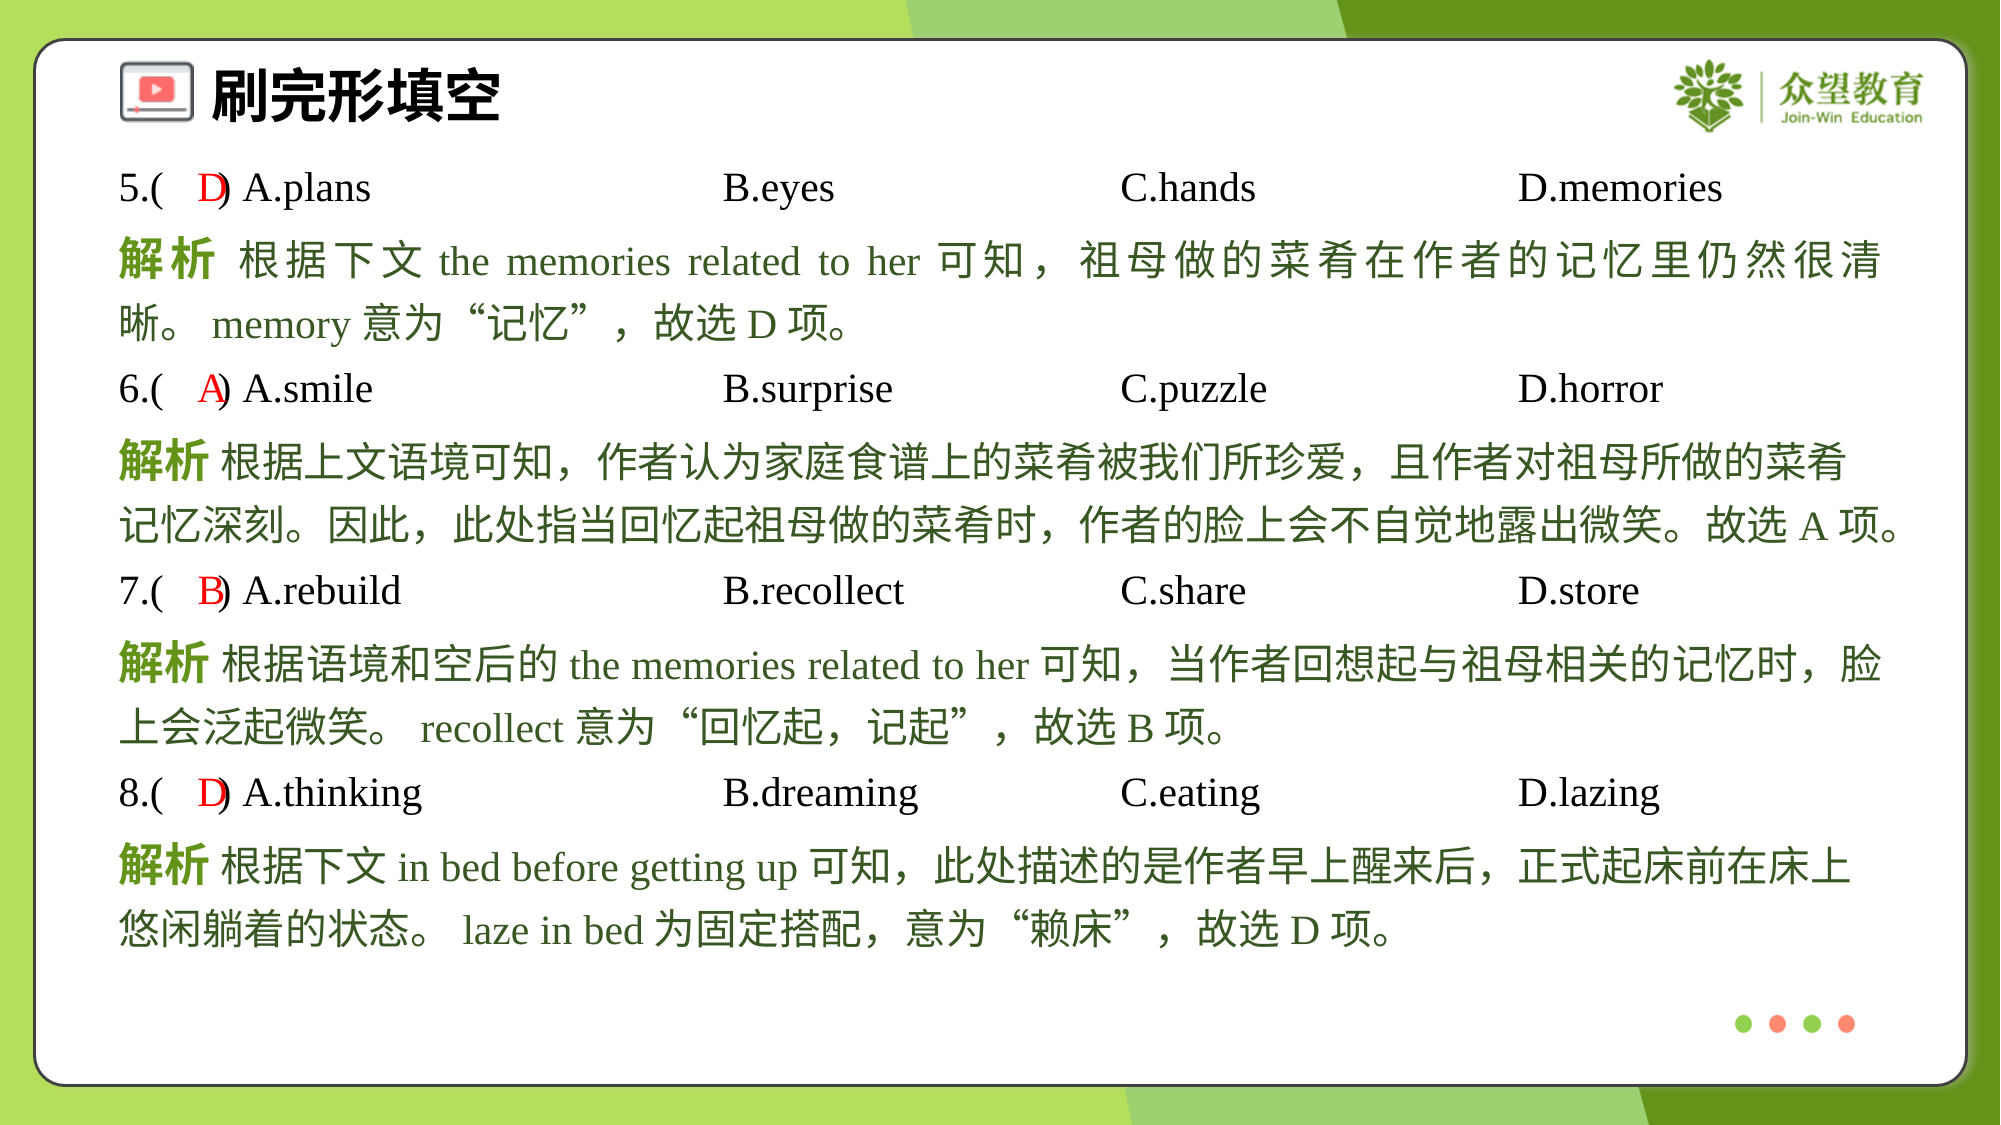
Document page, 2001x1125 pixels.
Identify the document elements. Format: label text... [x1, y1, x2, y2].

text_box 解析 根据语境和空后的the memories related to her可知，当作者回想起与祖母相关的记忆时，脸上会泛起微笑。recollect意为“回忆起，记起”，故选B项。 [118, 619, 1883, 747]
text_box 7.( ) A.rebuild B.recollect C.share D.store [118, 550, 192, 608]
text_box D [192, 752, 233, 810]
text_box 解析 根据下文in bed before getting up可知，此处描述的是作者早上醒来后，正式起床前在床上悠闲躺着的状态。laze in bed为固定搭配，意为“赖床”，故选D项。 [118, 822, 1883, 948]
text_box 7.( ) A.rebuild B.recollect C.share D.store [231, 550, 1883, 608]
text_box 5.( ) A.plans B.eyes C.hands D.memories [118, 146, 192, 204]
text_box 5.( ) A.plans B.eyes C.hands D.memories [233, 146, 1883, 204]
text_box 解析 根据下文the memories related to her可知，祖母做的菜肴在作者的记忆里仍然很清晰。memory意为“记忆”，故选D项。 [118, 215, 1883, 343]
text_box B [192, 550, 231, 608]
picture [0, 0, 2000, 1125]
text_box A [192, 348, 233, 406]
text_box 6.( ) A.smile B.surprise C.puzzle D.horror [118, 348, 192, 406]
text_box 6.( ) A.smile B.surprise C.puzzle D.horror [233, 348, 1883, 406]
text_box 8.( ) A.thinking B.dreaming C.eating D.lazing [233, 752, 1883, 810]
text_box 解析 根据上文语境可知，作者认为家庭食谱上的菜肴被我们所珍爱，且作者对祖母所做的菜肴记忆深刻。因此，此处指当回忆起祖母做的菜肴时，作者的脸上会不自觉地露出微笑。故选A项。 [118, 417, 1883, 545]
text_box 8.( ) A.thinking B.dreaming C.eating D.lazing [118, 752, 192, 810]
text_box D [192, 146, 233, 205]
